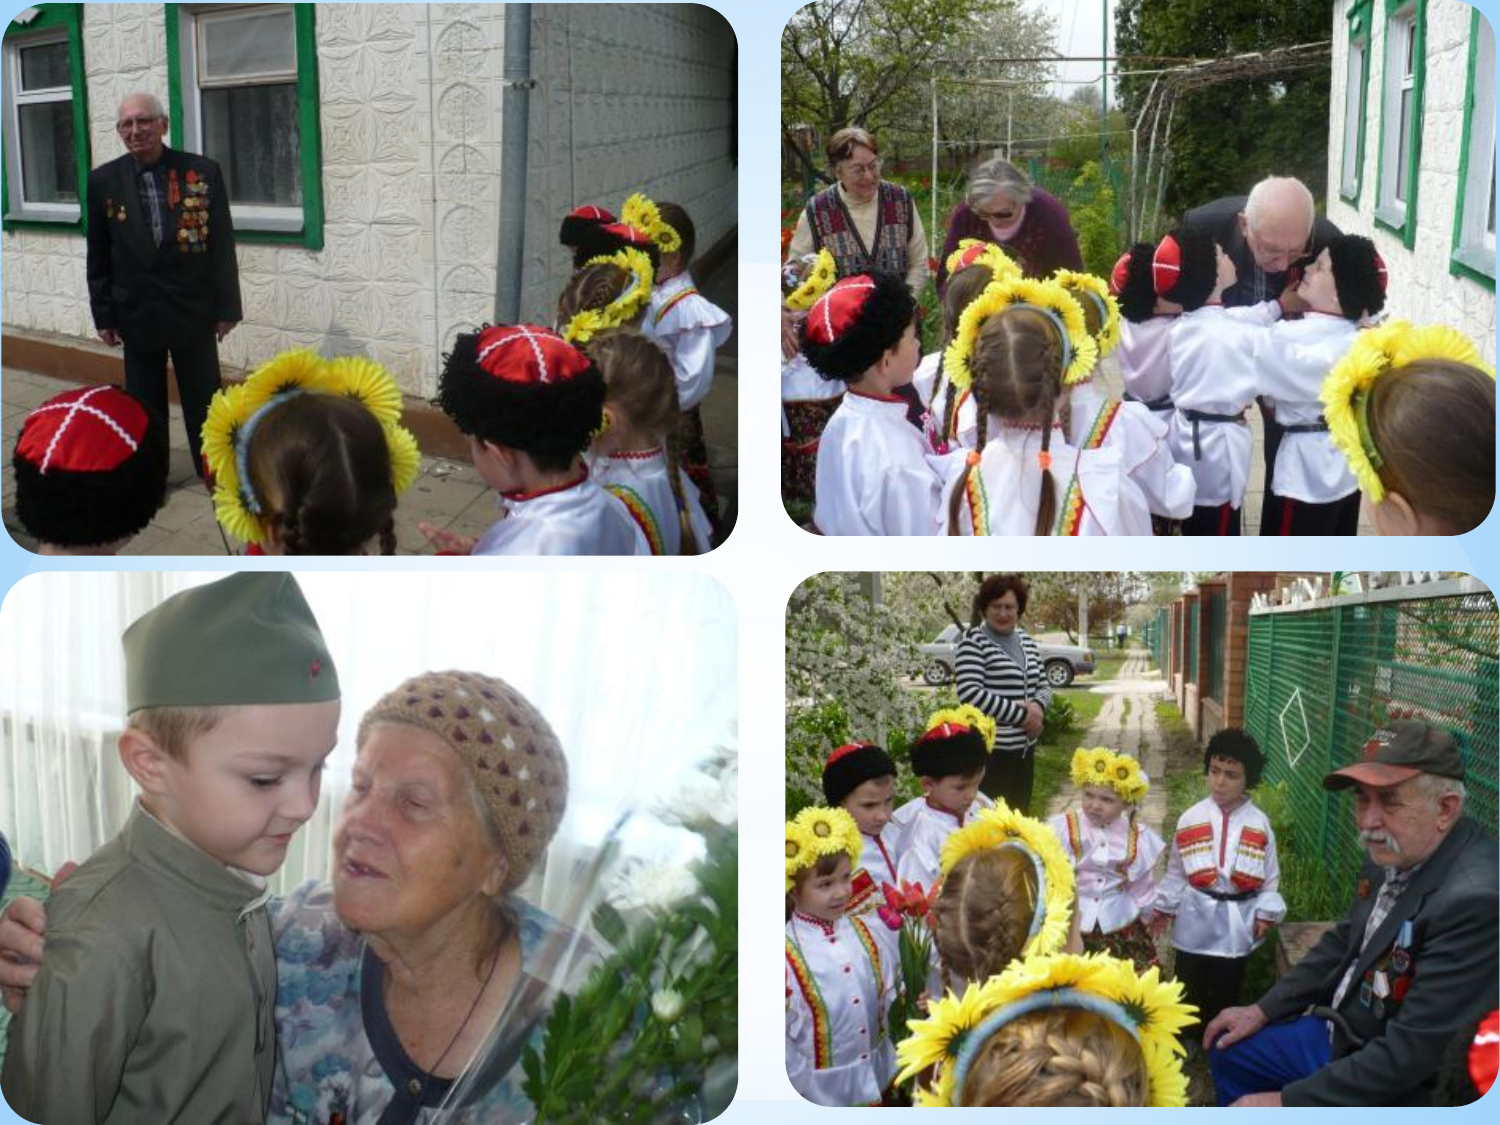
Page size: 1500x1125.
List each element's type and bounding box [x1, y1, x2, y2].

list [1, 2, 739, 556]
picture [785, 571, 1500, 1108]
picture [780, 0, 1496, 537]
picture [0, 571, 739, 1125]
